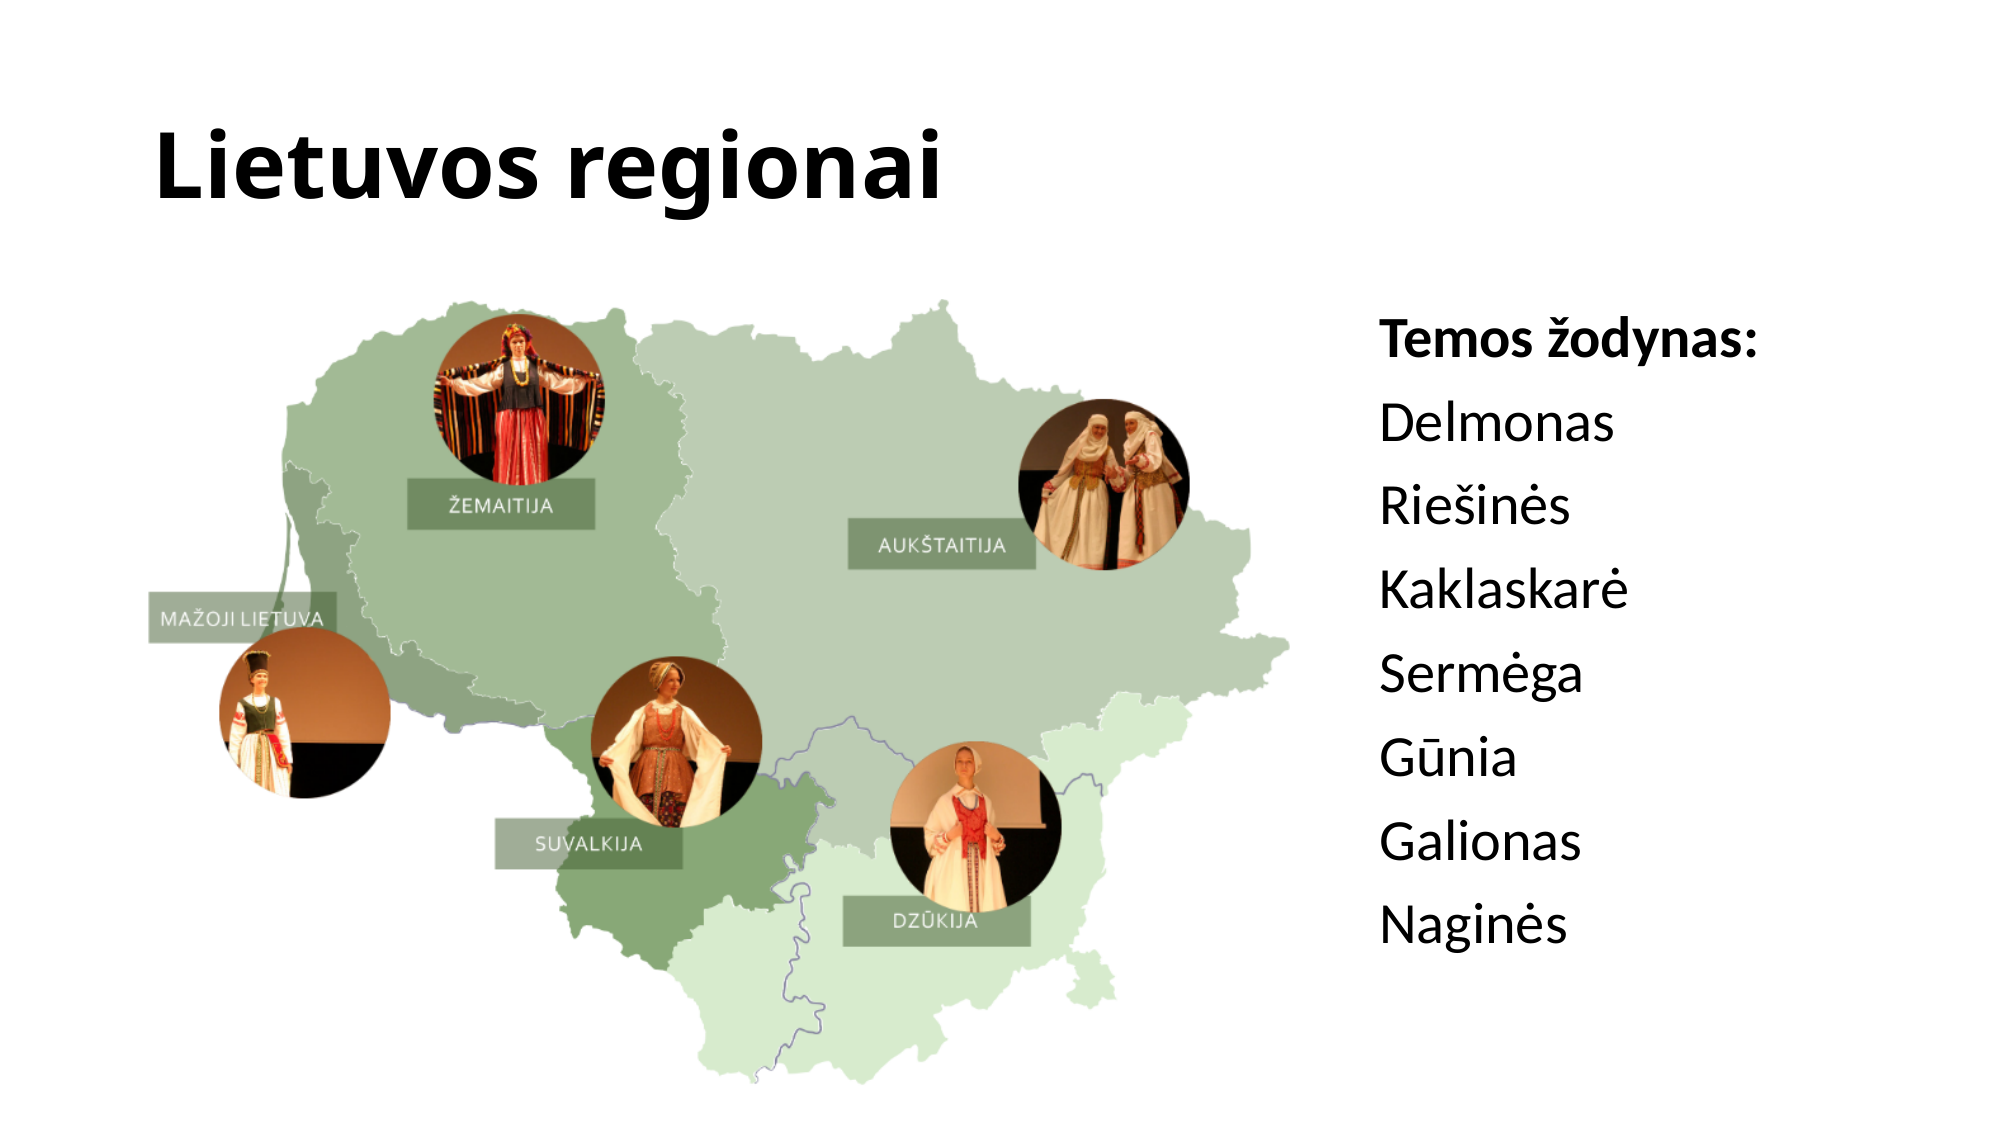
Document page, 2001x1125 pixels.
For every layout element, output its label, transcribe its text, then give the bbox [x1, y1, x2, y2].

list Temos žodynas: Delmonas Riešinės Kaklaskarė Sermėga Gūnia Galionas Naginės [1364, 299, 1863, 1014]
title Lietuvos regionai [137, 59, 1863, 278]
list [137, 299, 1342, 1099]
